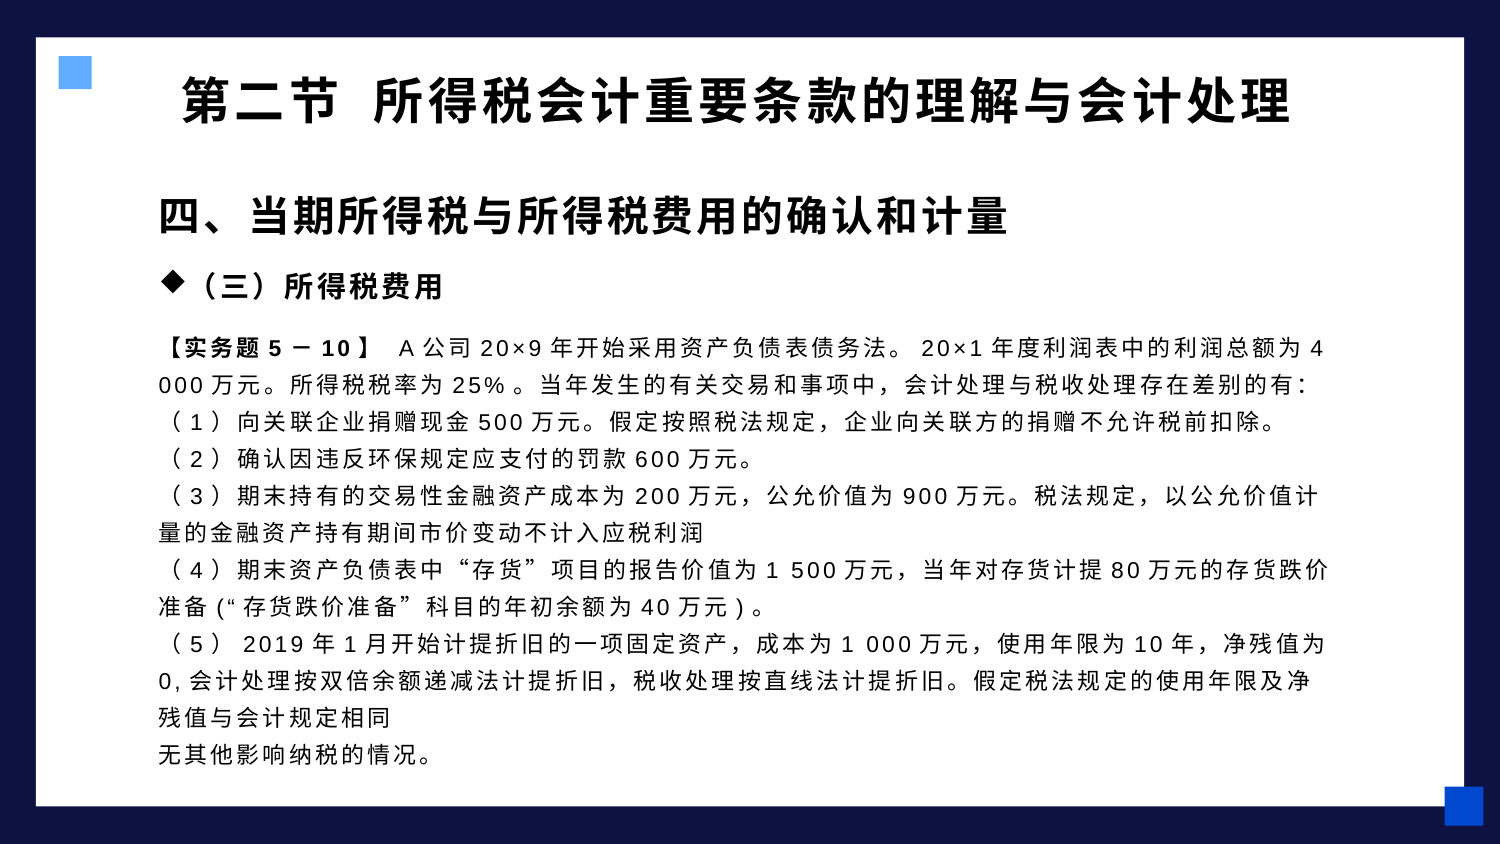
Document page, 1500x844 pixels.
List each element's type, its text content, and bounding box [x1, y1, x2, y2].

list 四、当期所得税与所得税费用的确认和计量 （三）所得税费用 【实务题5－10】 A公司20×9年开始采用资产负债表债务法。20×1年度利润表中的利润总额为4 000万元。所得税税率为25%。当年发生的有关交易和事项中，会计处理与税收处理存在差别的有： （1）向关联企业捐赠现金500万元。假定按照税法规定，企业向关联方的捐赠不允许税前扣除。 （2）确认因违反环保规定应支付的罚款600万元。 （3）期末持有的交易性金融资产成本为200万元，公允价值为900万元。税法规定，以公允价值计量的金融资产持有期间市价变动不计入应税利润 （4）期末资产负债表中“存货”项目的报告价值为1 500万元，当年对存货计提80万元的存货跌价准备(“存货跌价准备”科目的年初余额为40万元)。 （5）2019年1月开始计提折旧的一项固定资产，成本为1 000万元，使用年限为10年，净残值为0,会计处理按双倍余额递减法计提折旧，税收处理按直线法计提折旧。假定税法规定的使用年限及净残值与会计规定相同 无其他影响纳税的情况。 [141, 180, 1353, 604]
title 第二节 所得税会计重要条款的理解与会计处理 [141, 48, 1327, 138]
